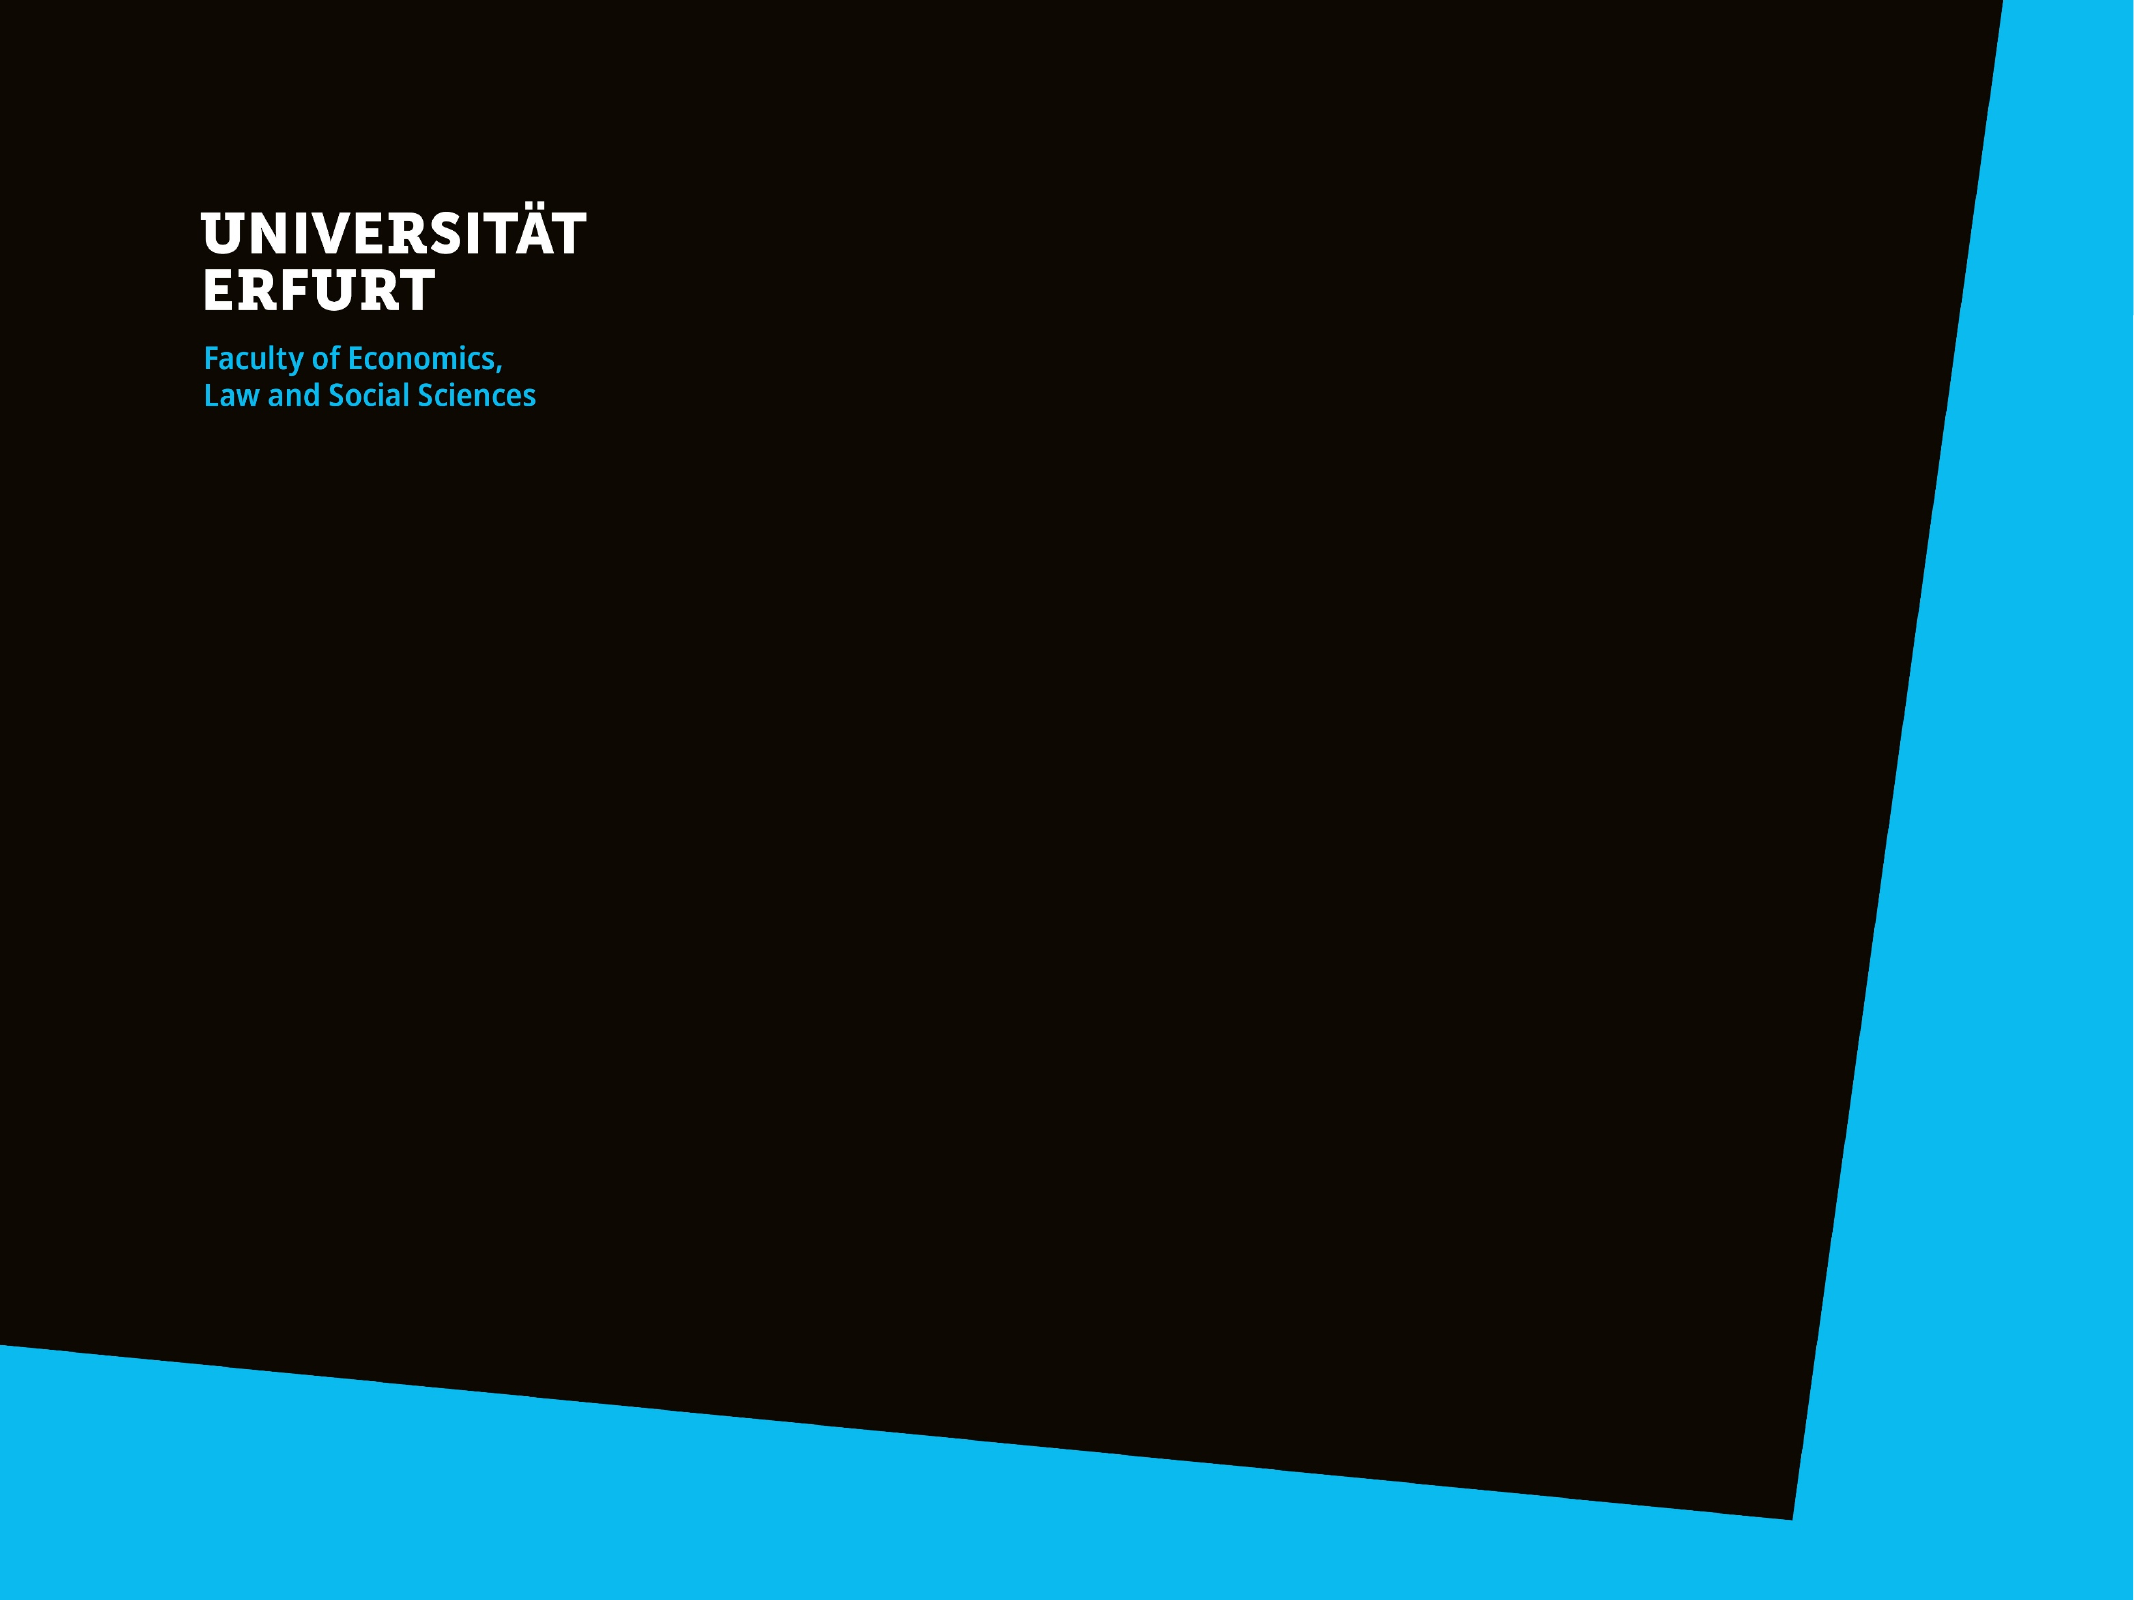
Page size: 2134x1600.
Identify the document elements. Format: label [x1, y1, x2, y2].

picture [0, 0, 2004, 1520]
